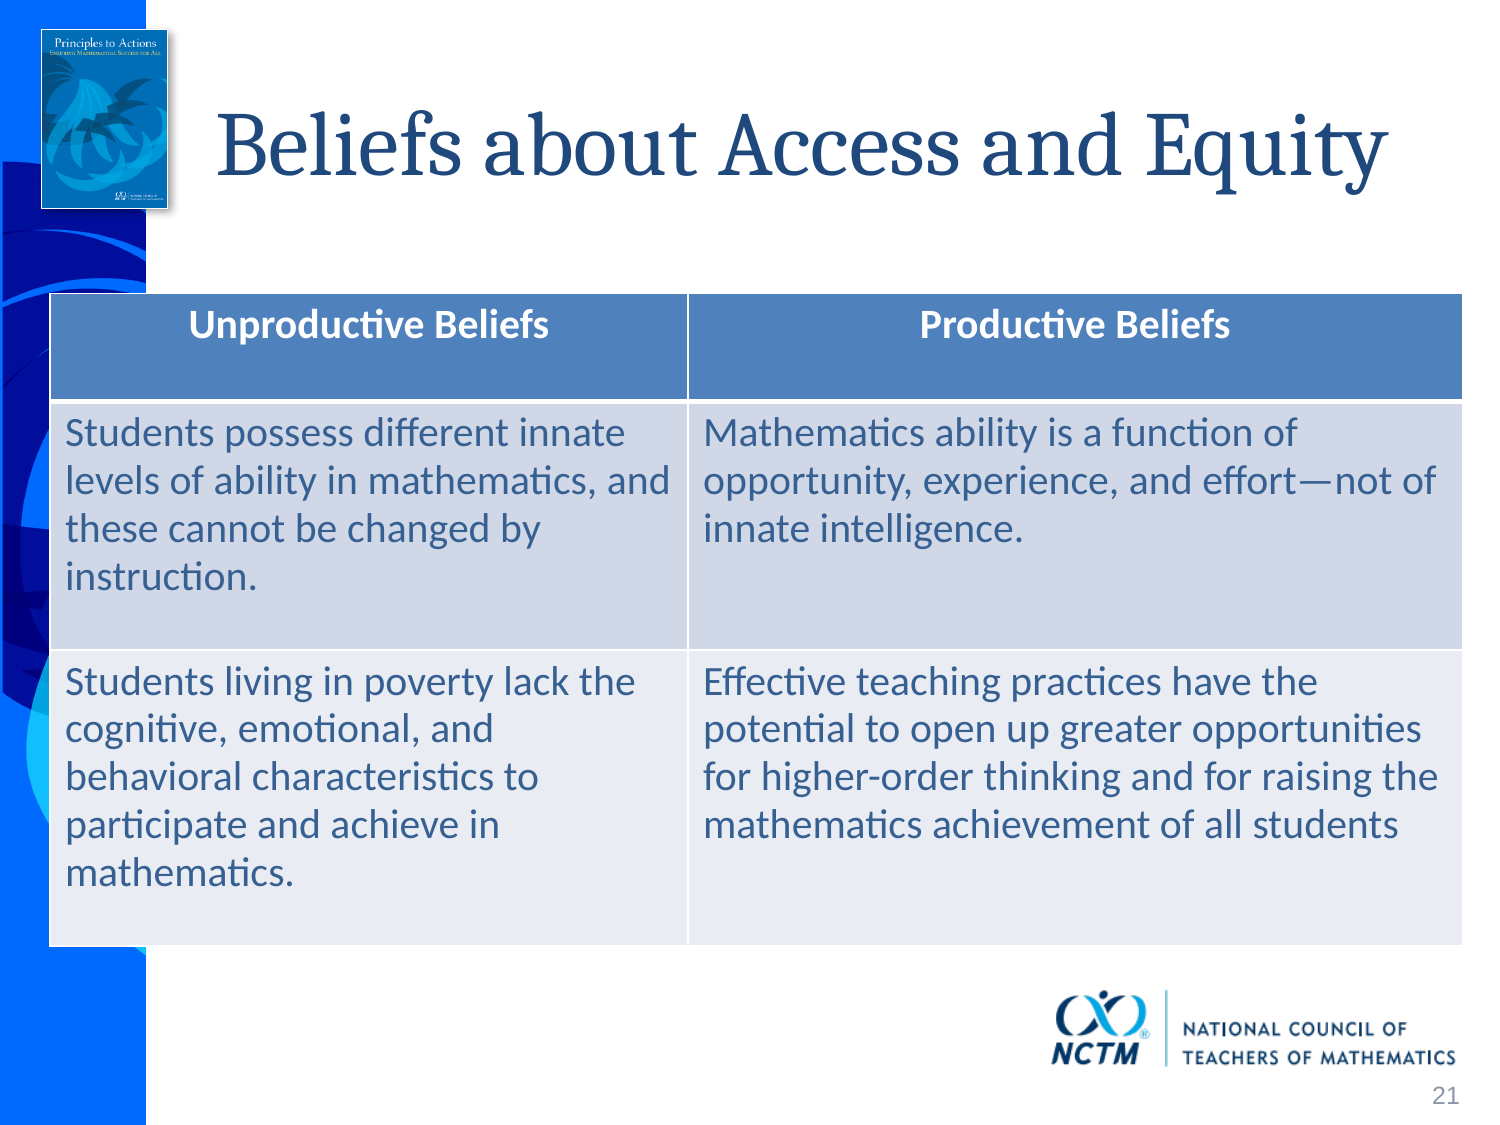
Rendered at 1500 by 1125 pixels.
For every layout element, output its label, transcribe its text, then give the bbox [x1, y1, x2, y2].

table_cell Students living in poverty lack the cognitive, emotional, and behavioral characteristics to participate and achieve in mathematics. [51, 651, 687, 945]
picture [42, 30, 167, 208]
slide_number 21 [1125, 1065, 1475, 1125]
table_header Unproductive Beliefs [51, 294, 687, 399]
table_cell Effective teaching practices have the potential to open up greater opportunities for higher-order thinking and for raising the mathematics achievement of all students [689, 651, 1462, 945]
table_header Productive Beliefs [689, 294, 1462, 399]
table_cell Mathematics ability is a function of opportunity, experience, and effort—not of innate intelligence. [689, 404, 1462, 649]
title Beliefs about Access and Equity [200, 45, 1425, 233]
picture [0, 0, 146, 1125]
table_cell Students possess different innate levels of ability in mathematics, and these cannot be changed by instruction. [51, 404, 687, 649]
